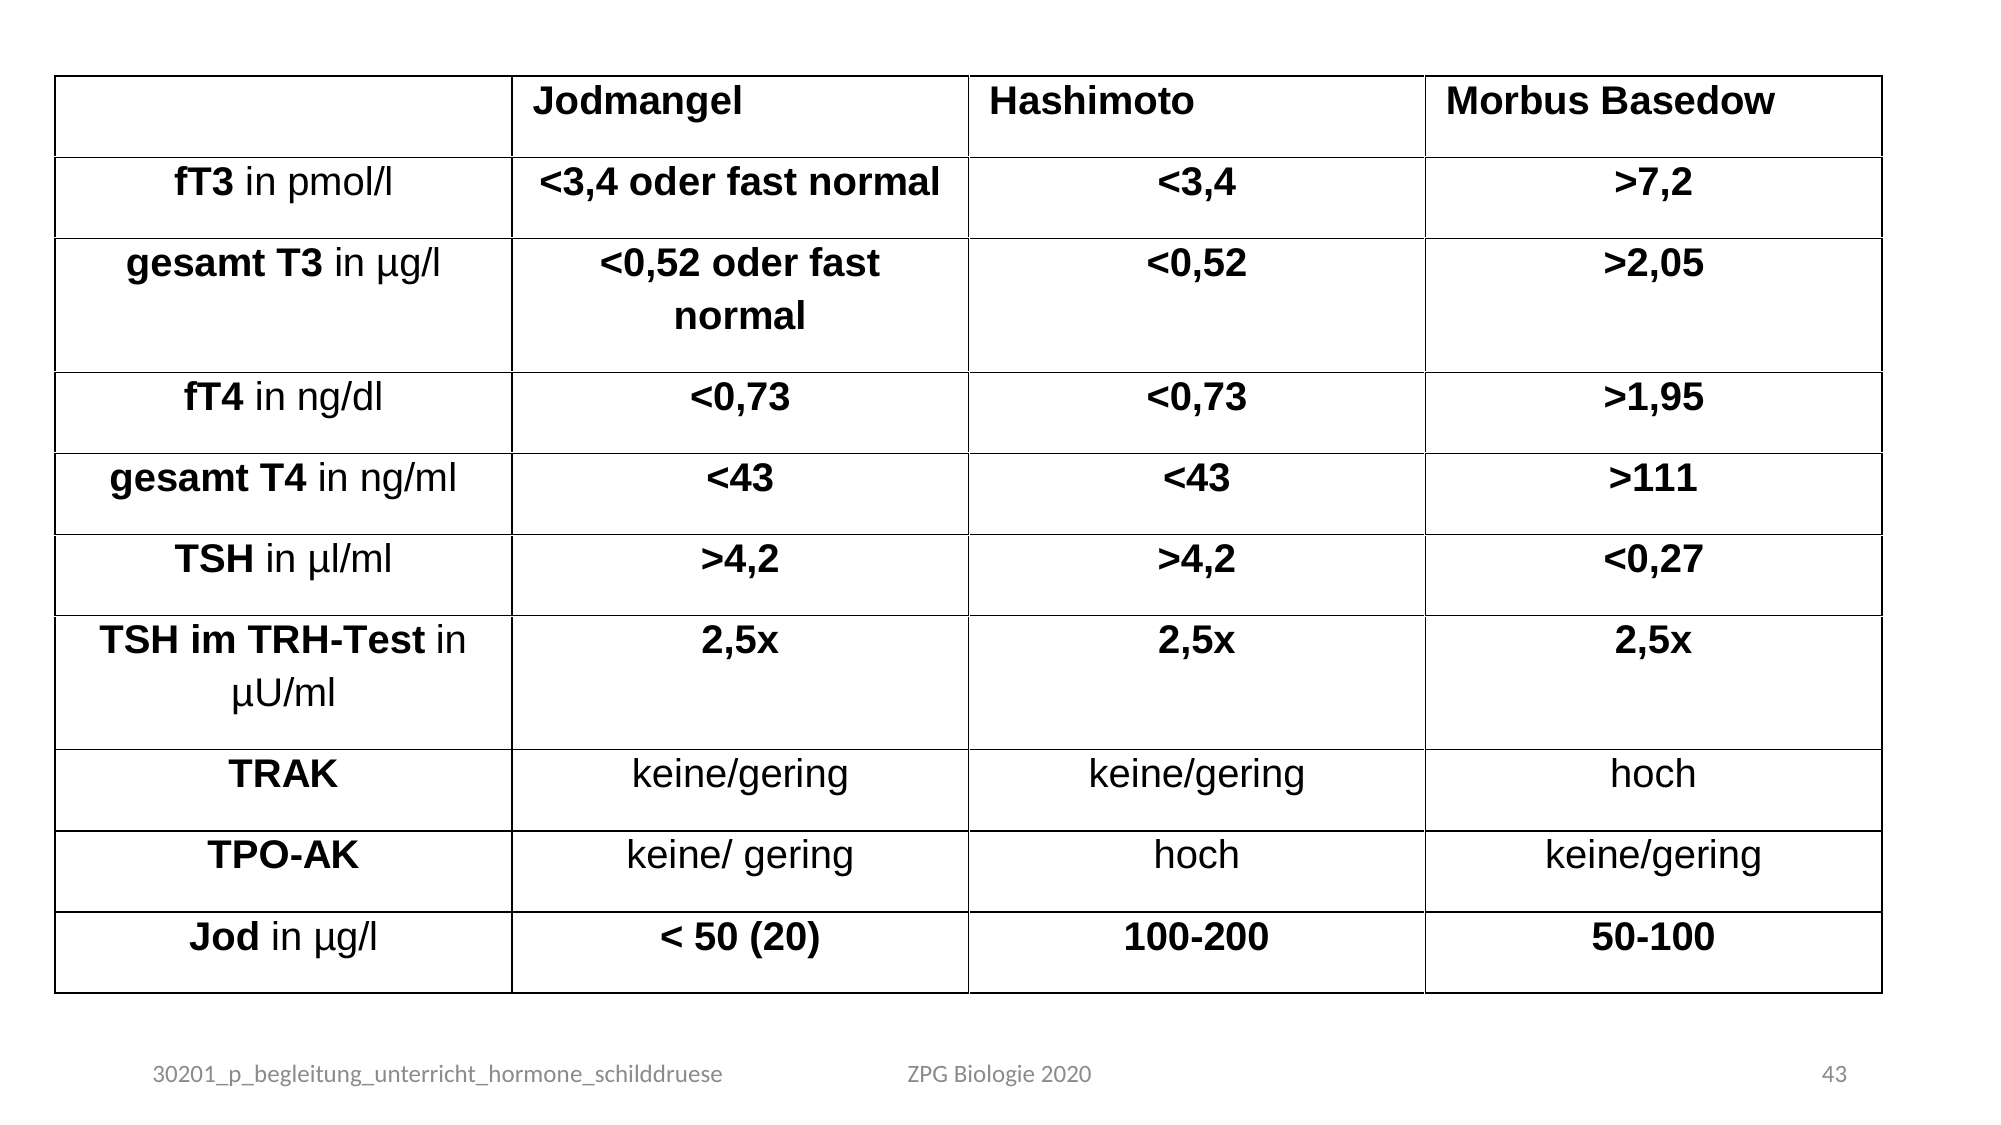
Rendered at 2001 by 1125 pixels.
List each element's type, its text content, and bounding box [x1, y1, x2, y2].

footer ZPG Biologie 2020 [662, 1042, 1338, 1103]
slide_number 30201_p_begleitung_unterricht_hormone_schilddruese [137, 1042, 662, 1103]
picture [54, 74, 1927, 1041]
slide_number 43 [1412, 1042, 1863, 1103]
